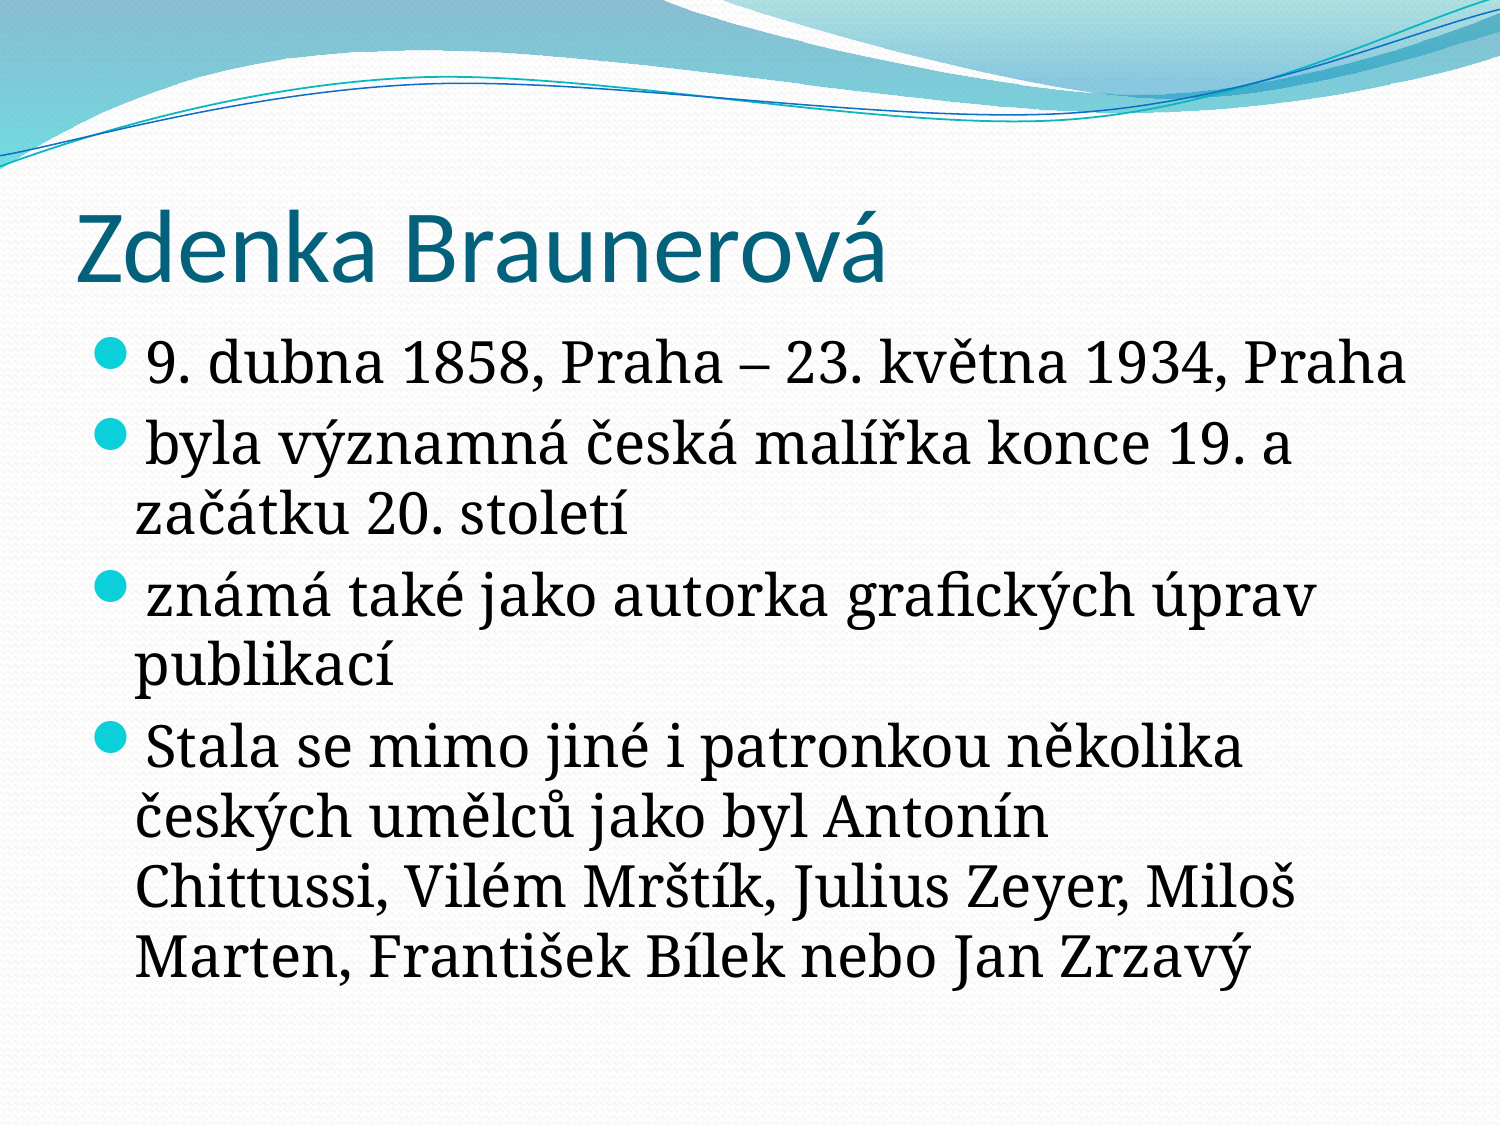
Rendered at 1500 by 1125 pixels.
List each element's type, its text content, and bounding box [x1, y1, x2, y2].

list 9. dubna 1858, Praha – 23. května 1934, Praha byla významná česká malířka konce 19. a začátku 20. století známá také jako autorka grafických úprav publikací Stala se mimo jiné i patronkou několika českých umělců jako byl Antonín Chittussi, Vilém Mrštík, Julius Zeyer, Miloš Marten, František Bílek nebo Jan Zrzavý [75, 317, 1425, 1038]
title Zdenka Braunerová [75, 115, 1425, 303]
